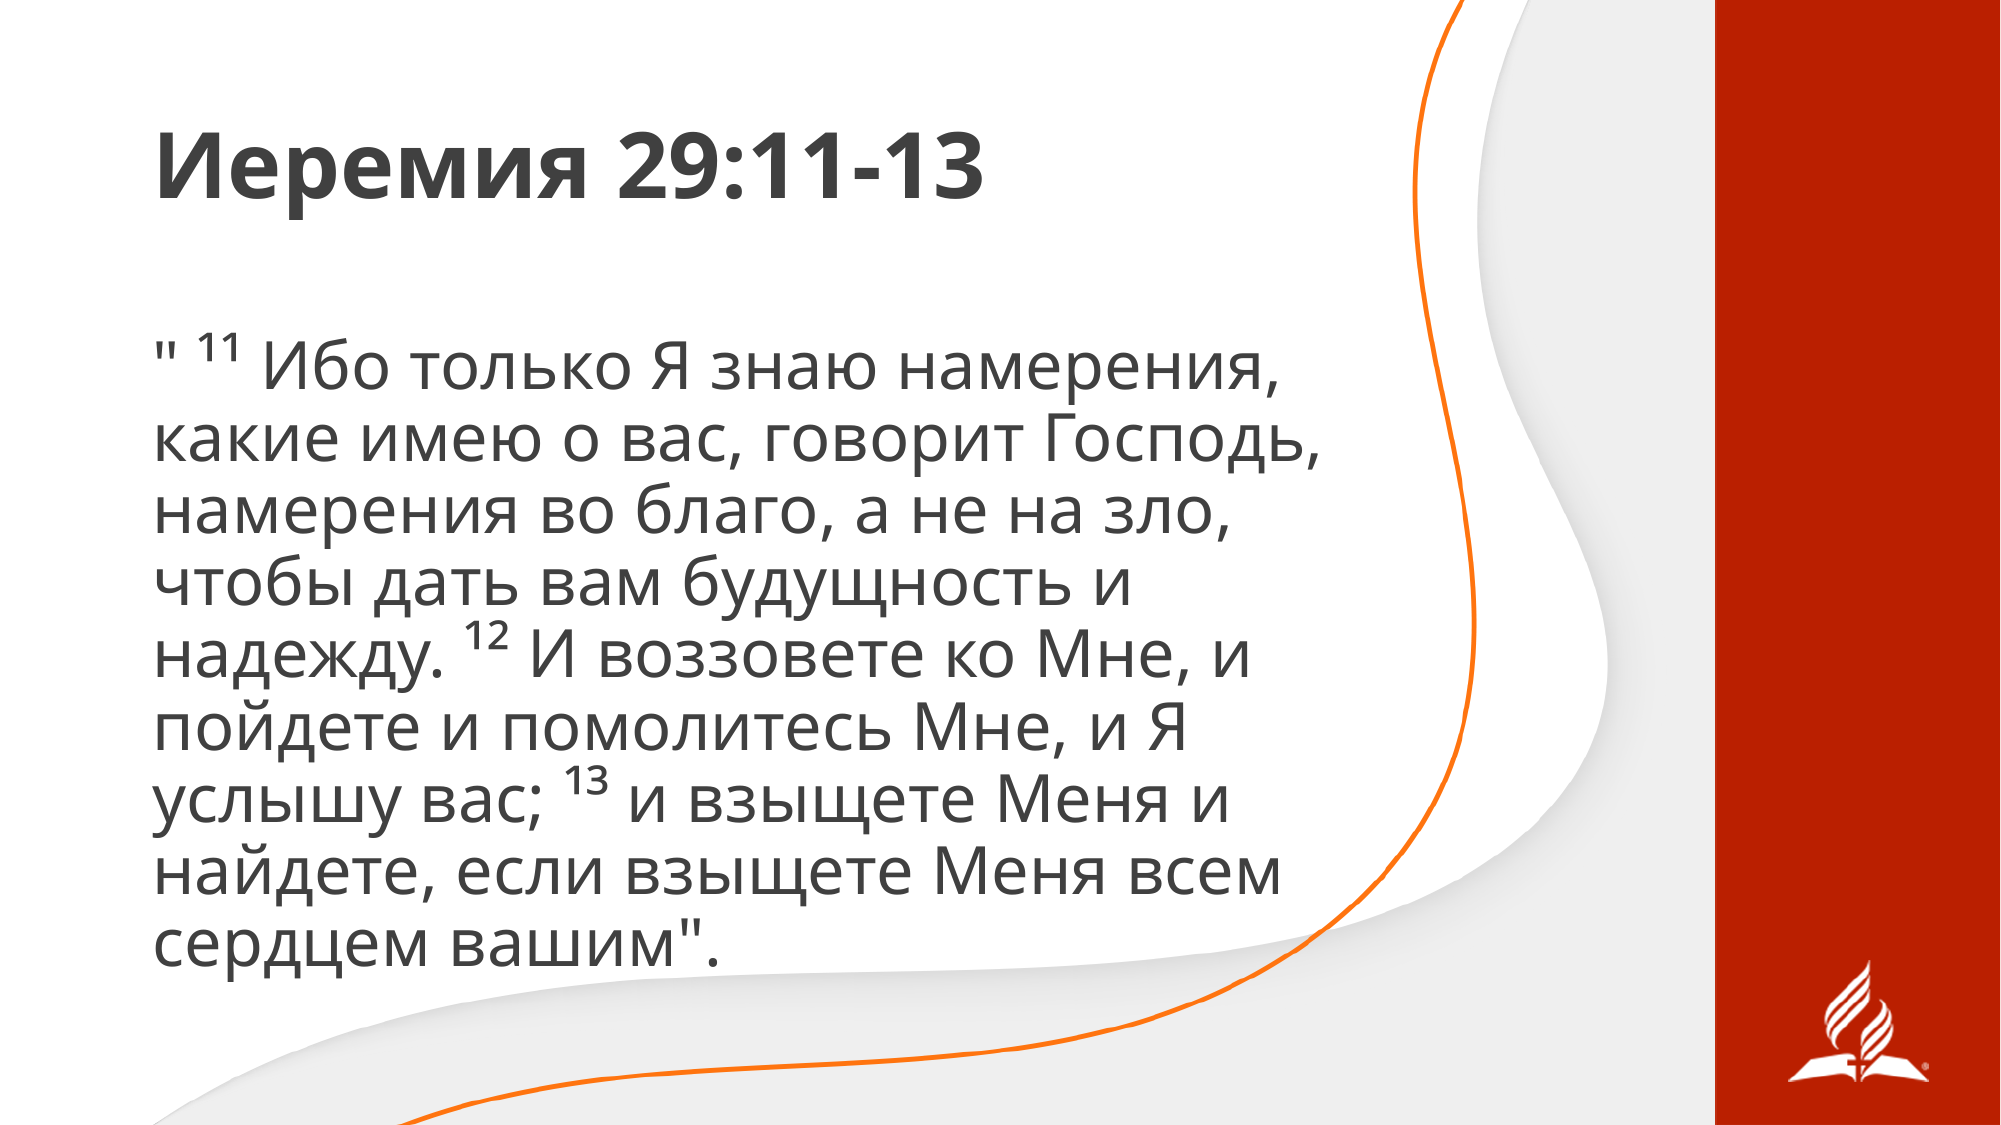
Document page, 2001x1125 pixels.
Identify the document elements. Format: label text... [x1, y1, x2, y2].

list " ¹¹ Ибо только Я знаю намерения, какие имею о вас, говорит Господь, намерения во благо, а не на зло, чтобы дать вам будущность и надежду. ¹² И воззовете ко Мне, и пойдете и помолитесь Мне, и Я услышу вас; ¹³ и взыщете Меня и найдете, если взыщете Меня всем сердцем вашим". [137, 299, 1377, 1014]
title Иеремия 29:11-13 [137, 59, 1377, 278]
picture [0, 0, 2001, 1125]
